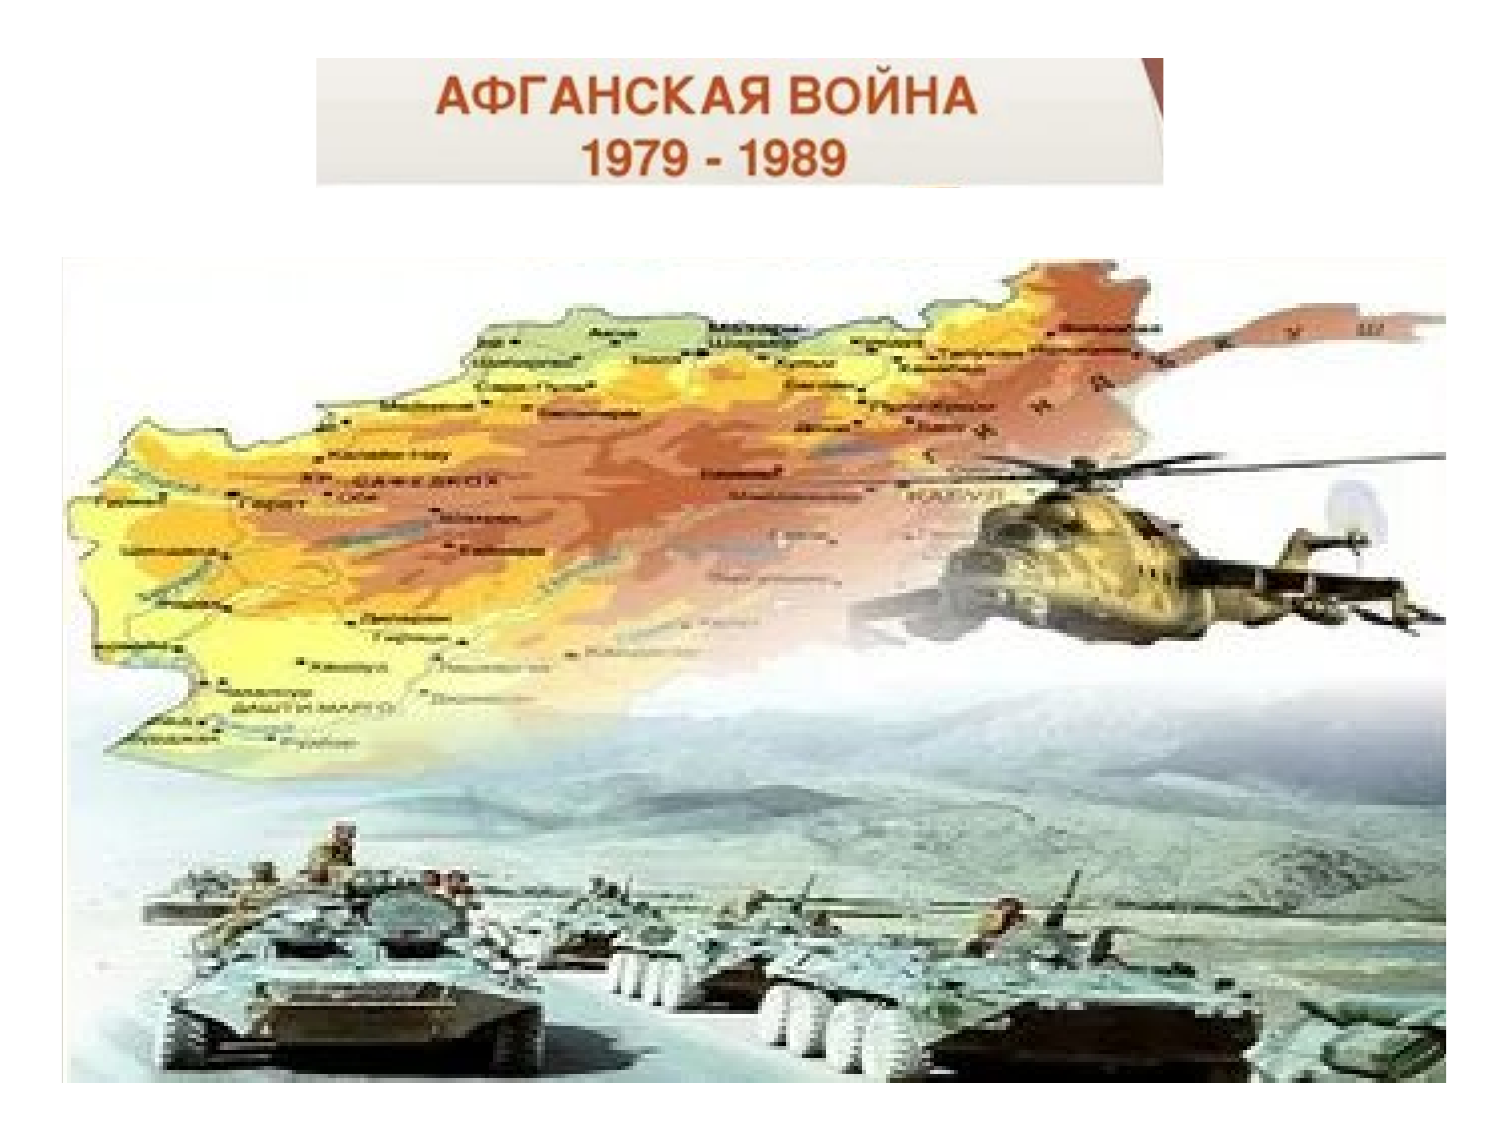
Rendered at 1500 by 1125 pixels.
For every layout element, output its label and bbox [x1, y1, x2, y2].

picture [316, 58, 1164, 188]
picture [61, 257, 1447, 1083]
